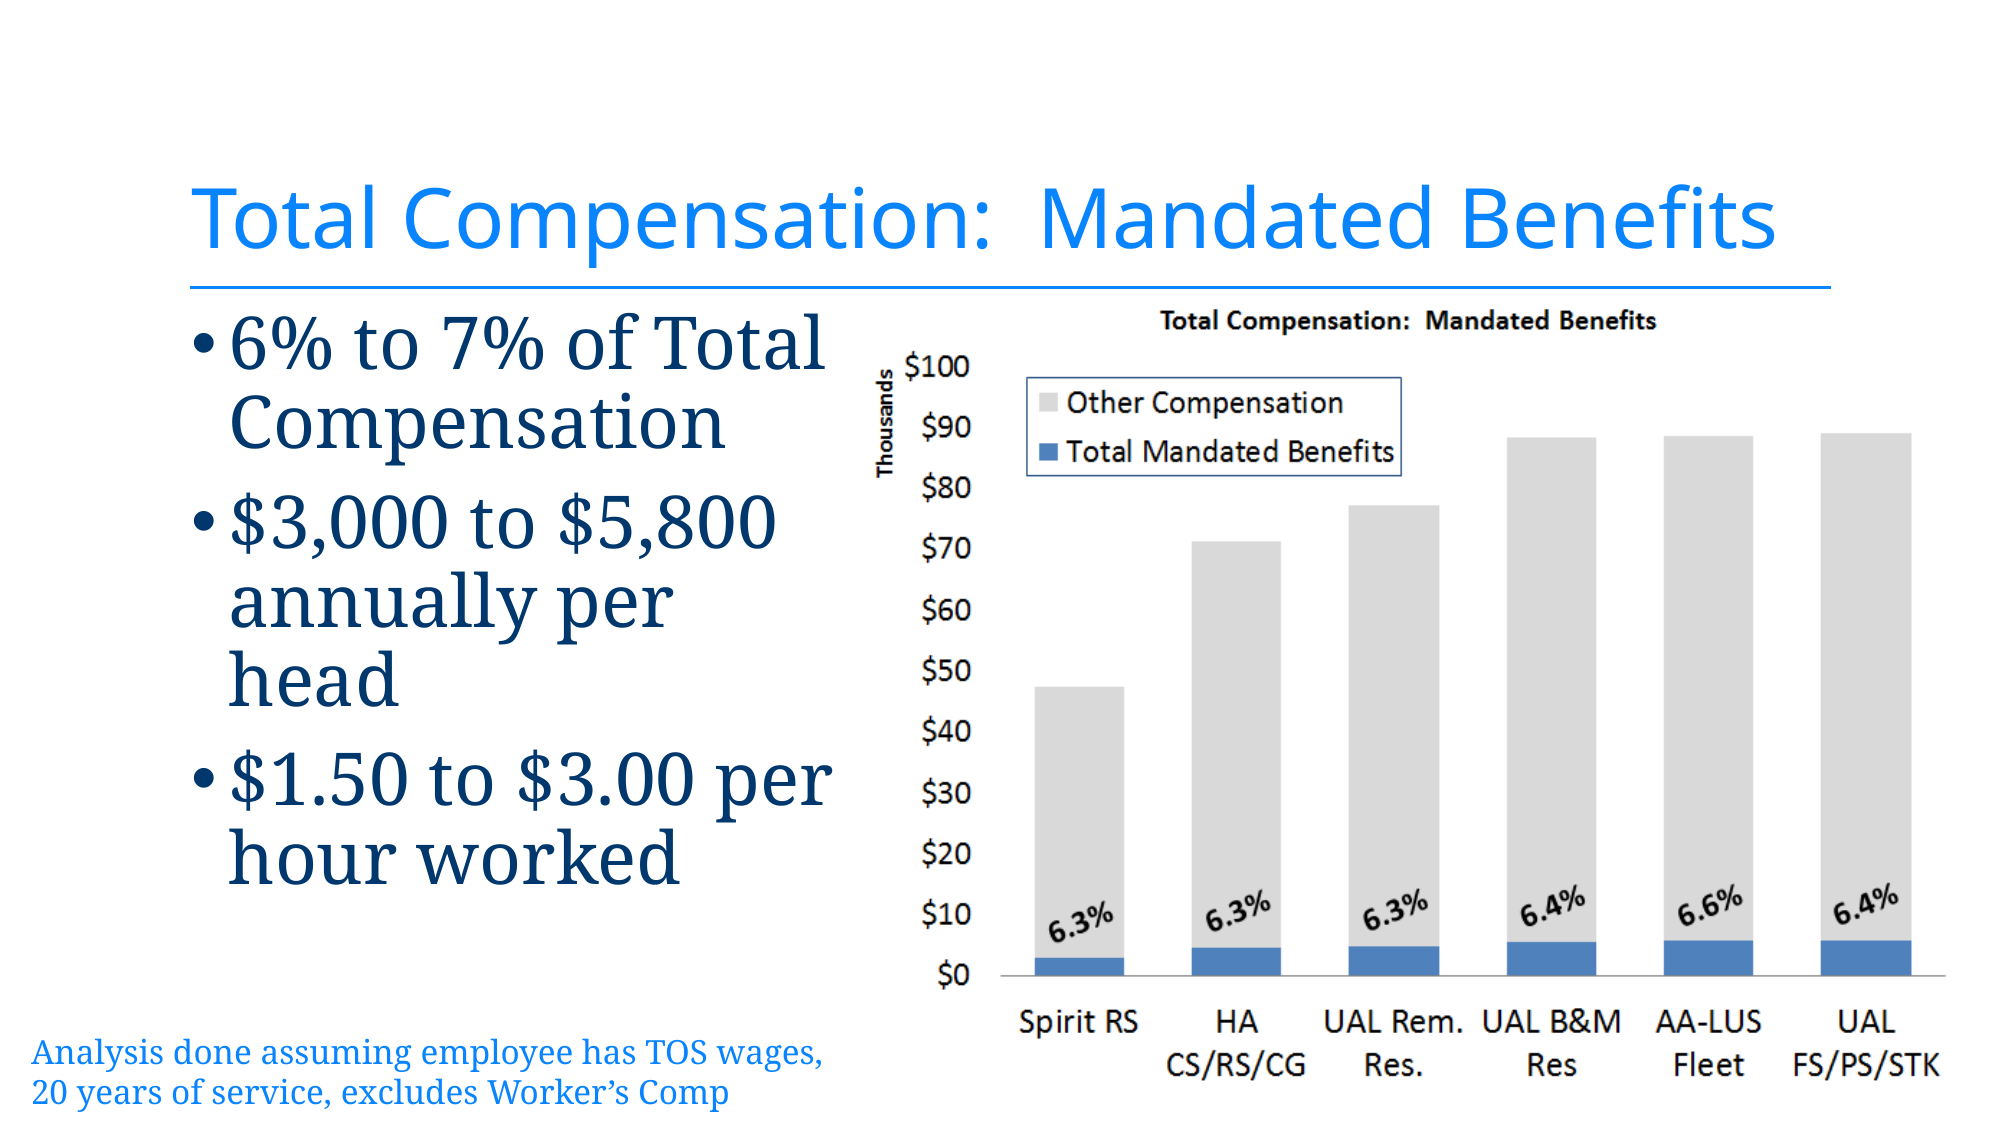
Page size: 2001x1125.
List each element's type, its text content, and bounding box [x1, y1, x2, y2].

list 6% to 7% of Total Compensation $3,000 to $5,800 annually per head $1.50 to $3.00 per hour worked [176, 299, 857, 1014]
picture [857, 295, 1952, 1095]
text_box Analysis done assuming employee has TOS wages, 20 years of service, excludes Worker’s Comp [16, 1023, 878, 1119]
title Total Compensation: Mandated Benefits [176, 170, 1832, 278]
